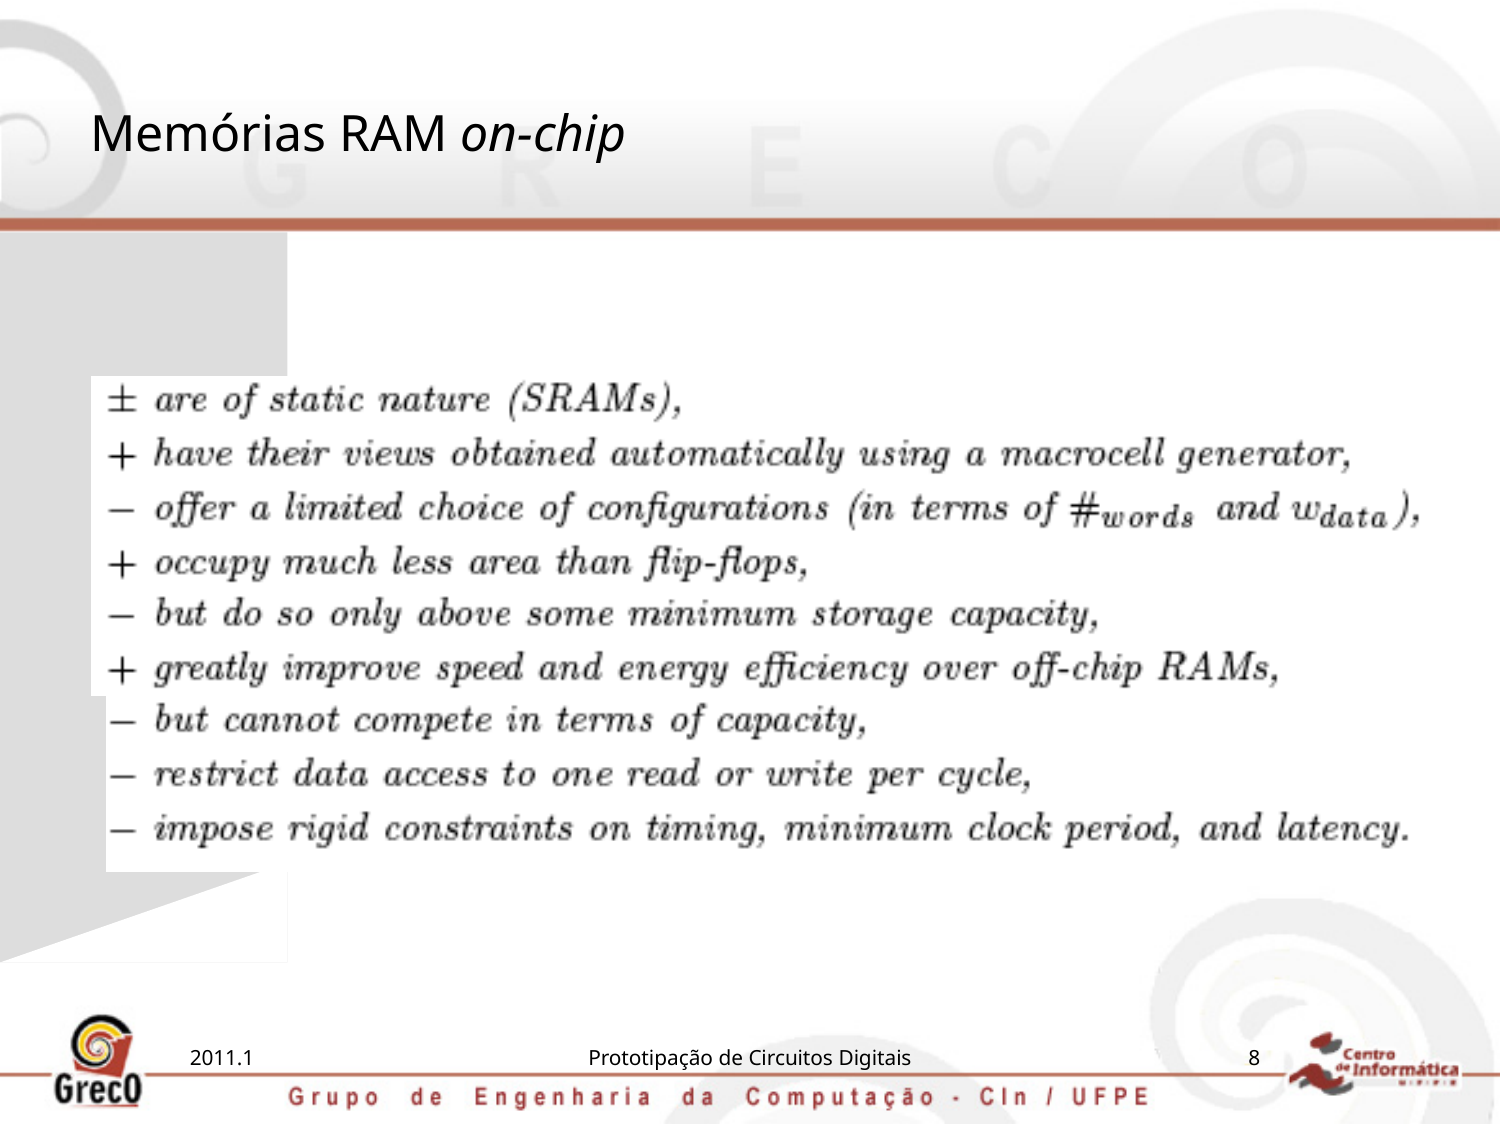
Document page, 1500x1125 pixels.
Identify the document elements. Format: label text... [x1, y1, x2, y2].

slide_number 8 [1037, 1037, 1276, 1113]
title Memórias RAM on-chip [74, 37, 1463, 226]
footer Prototipação de Circuitos Digitais [512, 1037, 988, 1113]
slide_number 2011.1 [174, 1037, 488, 1113]
picture [0, 1, 1500, 1124]
